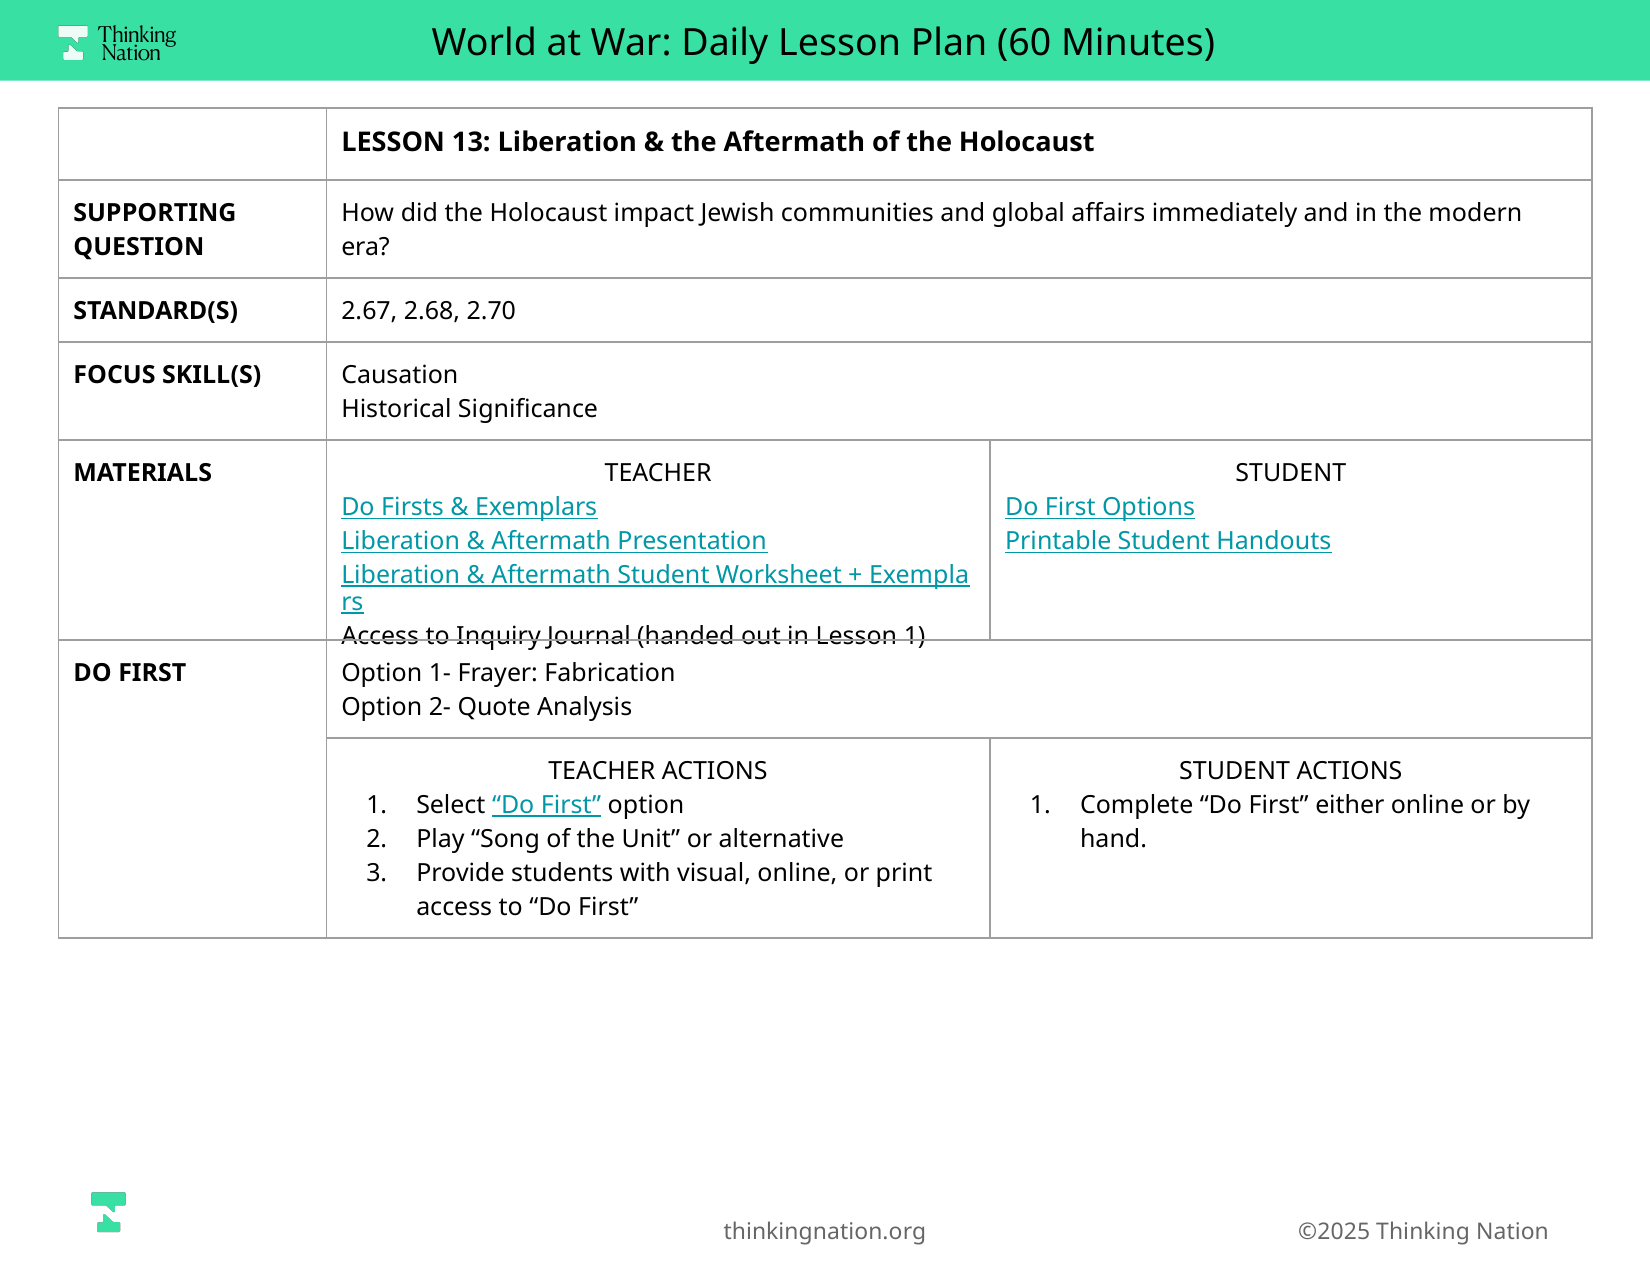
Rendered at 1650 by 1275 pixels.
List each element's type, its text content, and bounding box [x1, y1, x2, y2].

table_cell DO FIRST [59, 641, 326, 937]
picture [45, 14, 180, 85]
table_header [59, 109, 326, 179]
table_cell FOCUS SKILL(S) [59, 343, 326, 439]
table_cell STUDENT Do First Options Printable Student Handouts [991, 441, 1591, 639]
picture [80, 1184, 136, 1240]
table_cell MATERIALS [59, 441, 326, 639]
table_cell TEACHER Do Firsts & Exemplars Liberation & Aftermath Presentation Liberation & Aftermath Student Worksheet + Exemplars Access to Inquiry Journal (handed out in Lesson 1) [327, 441, 989, 639]
table_cell How did the Holocaust impact Jewish communities and global affairs immediately and in the modern era? [327, 181, 1591, 277]
table_cell SUPPORTING QUESTION [59, 181, 326, 277]
table_header LESSON 13: Liberation & the Aftermath of the Holocaust [327, 109, 1591, 179]
table_cell Causation Historical Significance [327, 343, 1591, 439]
table_cell TEACHER ACTIONS Select “Do First” option Play “Song of the Unit” or alternative Provide students with visual, online, or print access to “Do First” [327, 739, 989, 937]
text_box thinkingnation.org [629, 1200, 1021, 1240]
table_cell STANDARD(S) [59, 279, 326, 341]
text_box ©2025 Thinking Nation [1174, 1200, 1566, 1240]
text_box World at War: Daily Lesson Plan (60 Minutes) [0, 0, 1650, 81]
table_cell Option 1- Frayer: Fabrication Option 2- Quote Analysis [327, 641, 1591, 737]
table_cell STUDENT ACTIONS Complete “Do First” either online or by hand. [991, 739, 1591, 937]
table_cell 2.67, 2.68, 2.70 [327, 279, 1591, 341]
